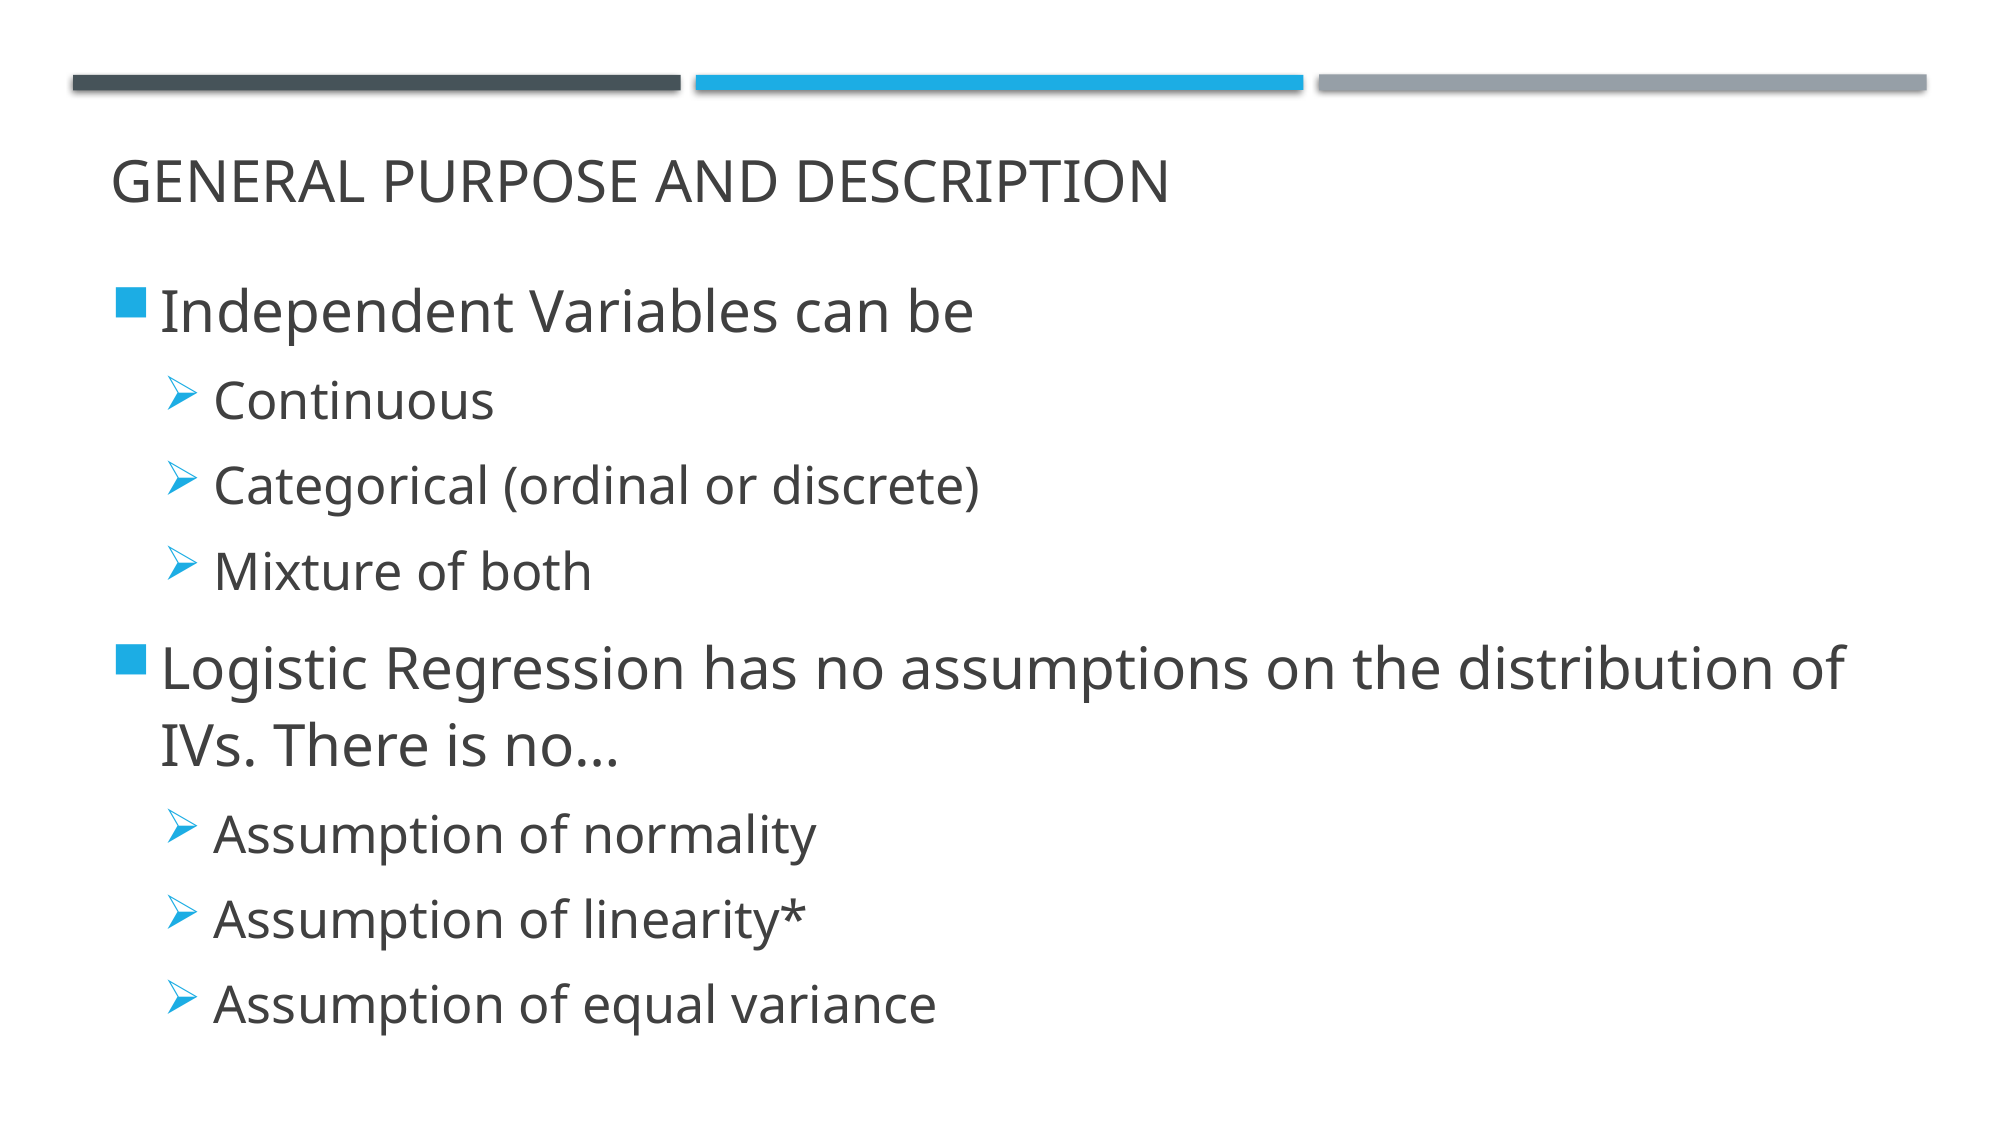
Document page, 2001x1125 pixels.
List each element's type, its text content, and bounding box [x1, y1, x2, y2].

list Independent Variables can be Continuous Categorical (ordinal or discrete) Mixture of both Logistic Regression has no assumptions on the distribution of IVs. There is no… Assumption of normality Assumption of linearity* Assumption of equal variance [95, 260, 1905, 1070]
title General purpose and description [95, 115, 1905, 222]
